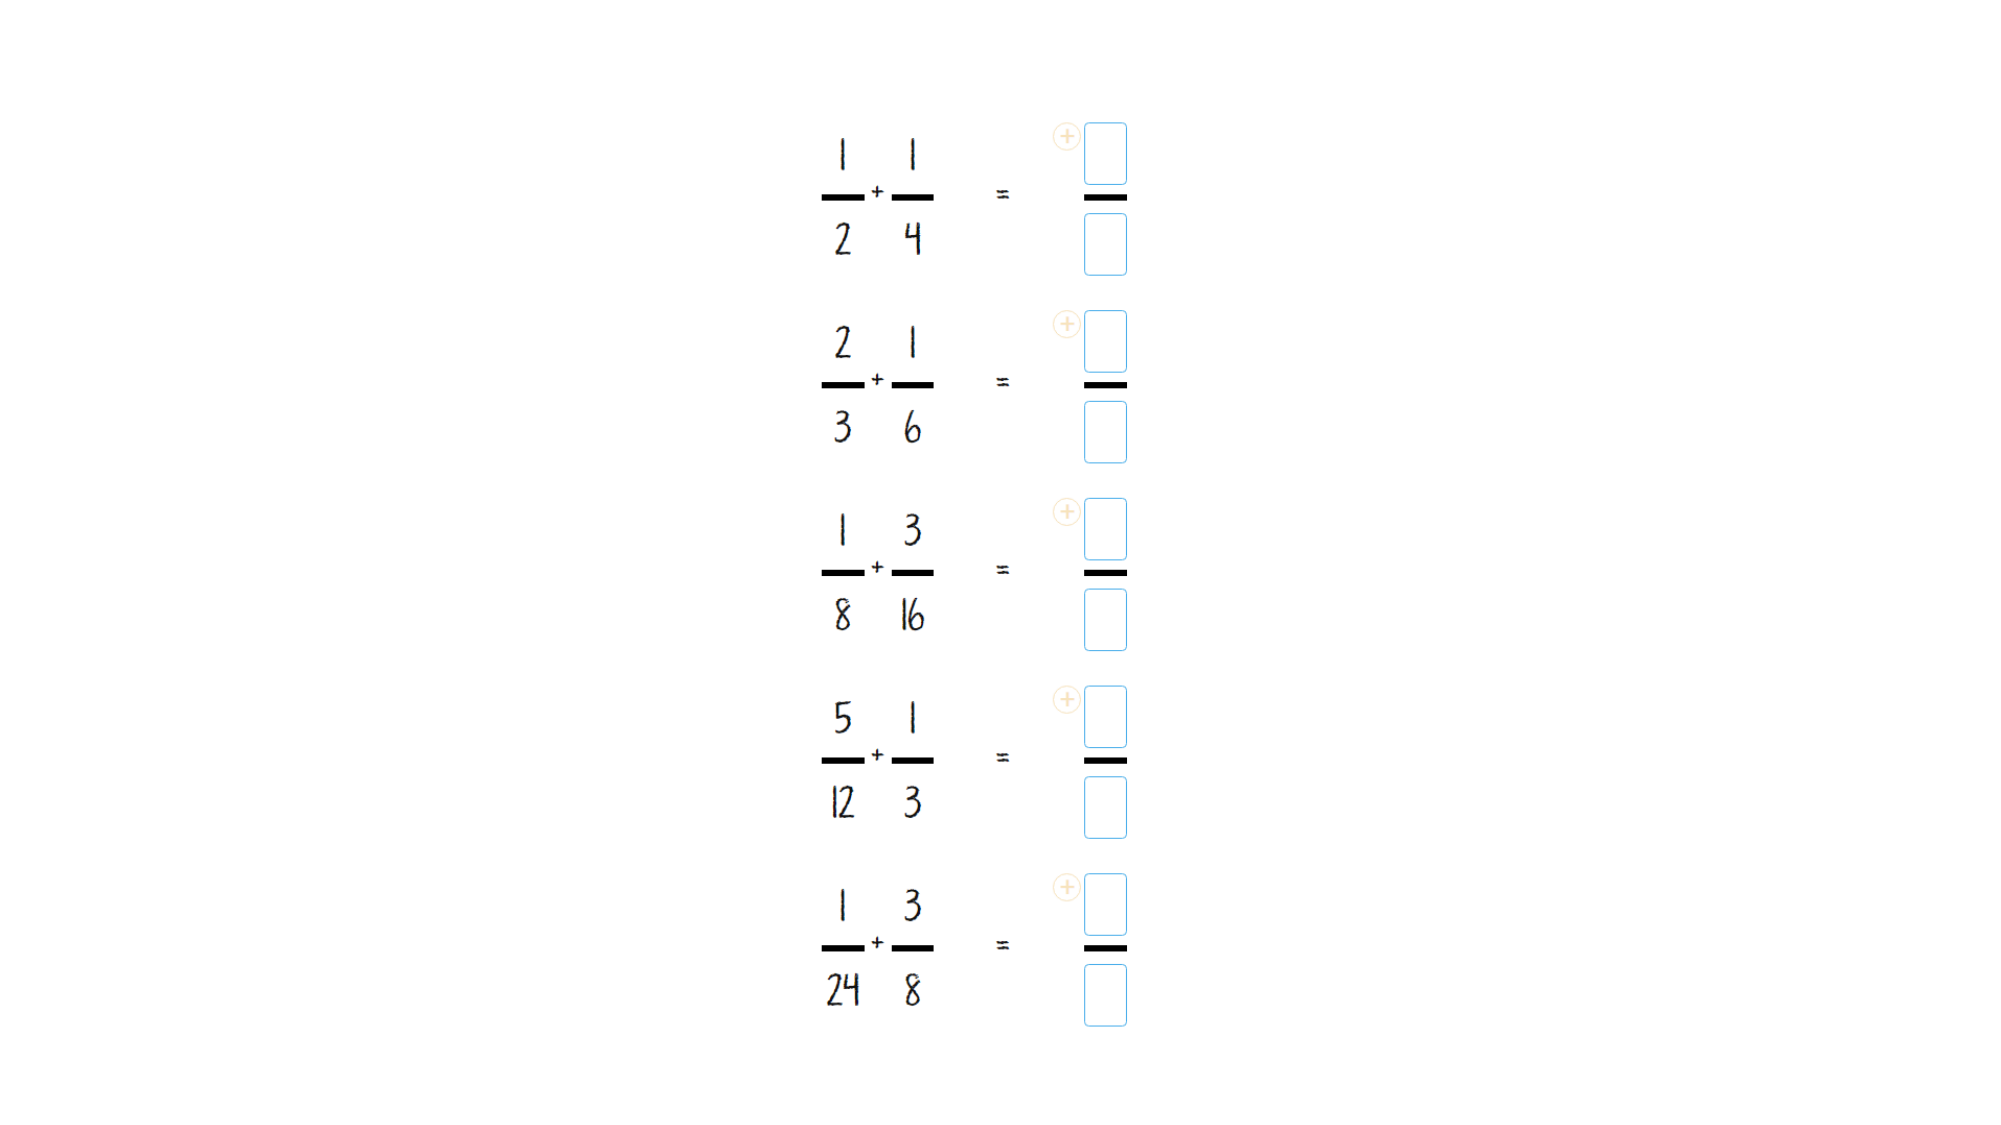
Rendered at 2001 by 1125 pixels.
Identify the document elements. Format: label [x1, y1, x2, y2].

picture [805, 88, 1195, 1037]
